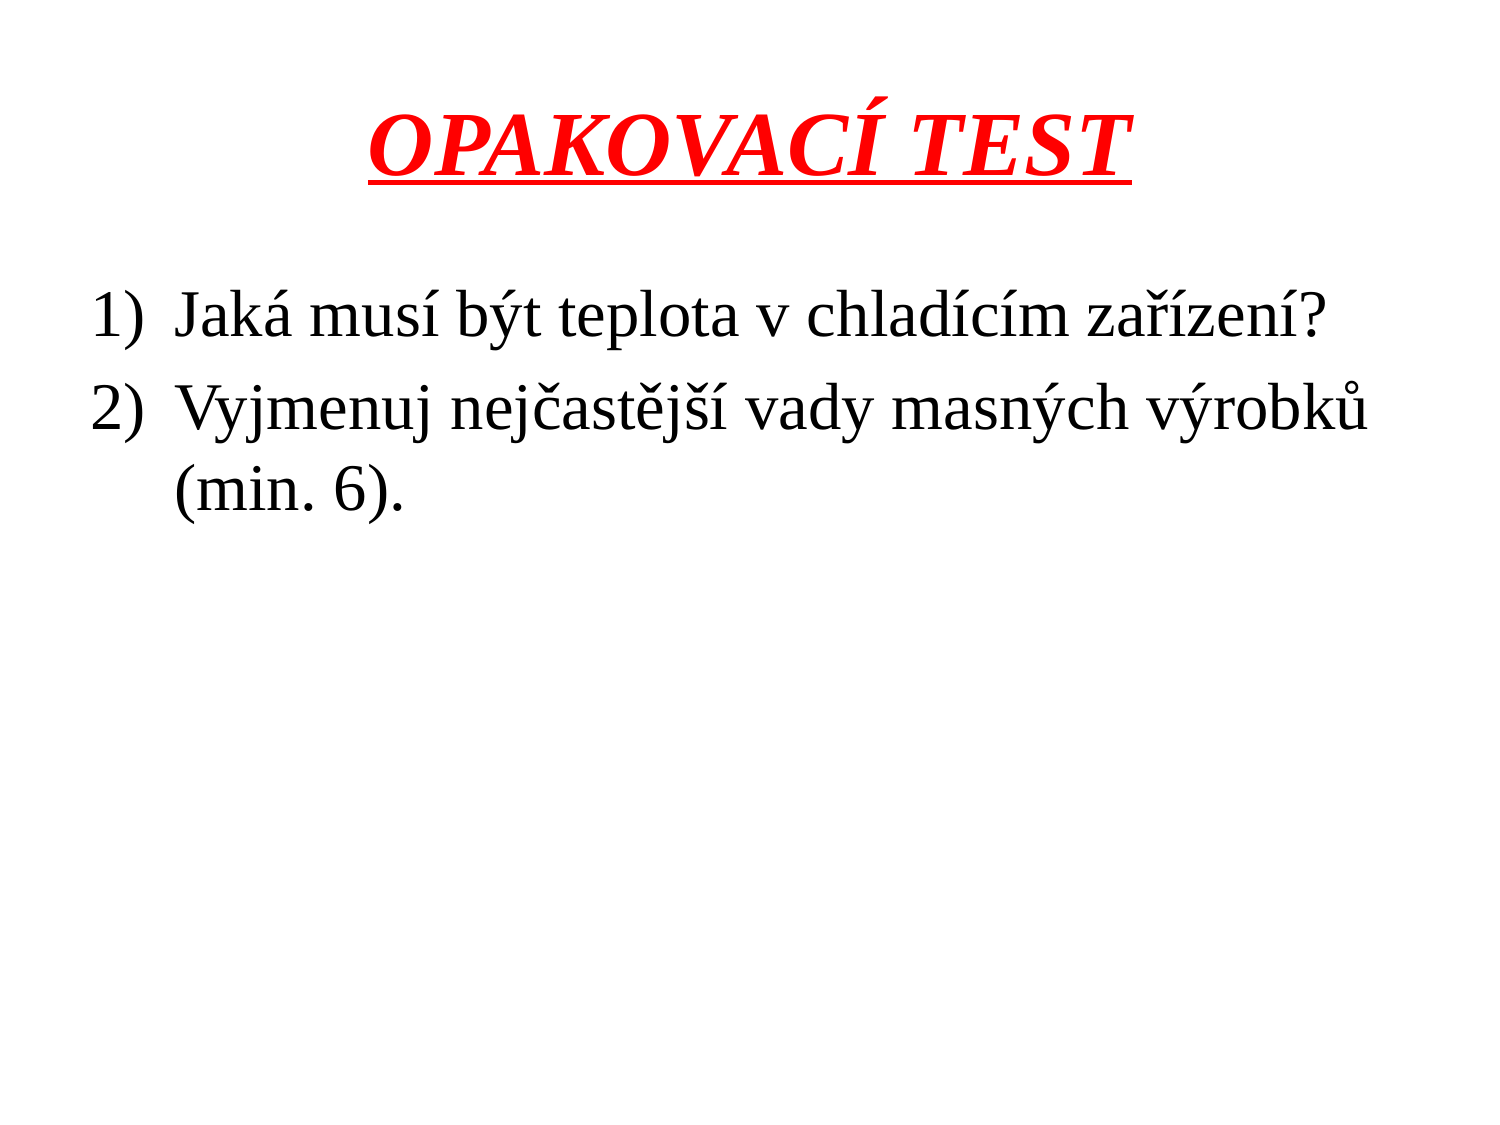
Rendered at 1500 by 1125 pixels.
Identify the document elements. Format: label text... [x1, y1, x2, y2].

title OPAKOVACÍ TEST [75, 45, 1425, 233]
list Jaká musí být teplota v chladícím zařízení? Vyjmenuj nejčastější vady masných výrobků (min. 6). [75, 262, 1425, 1005]
